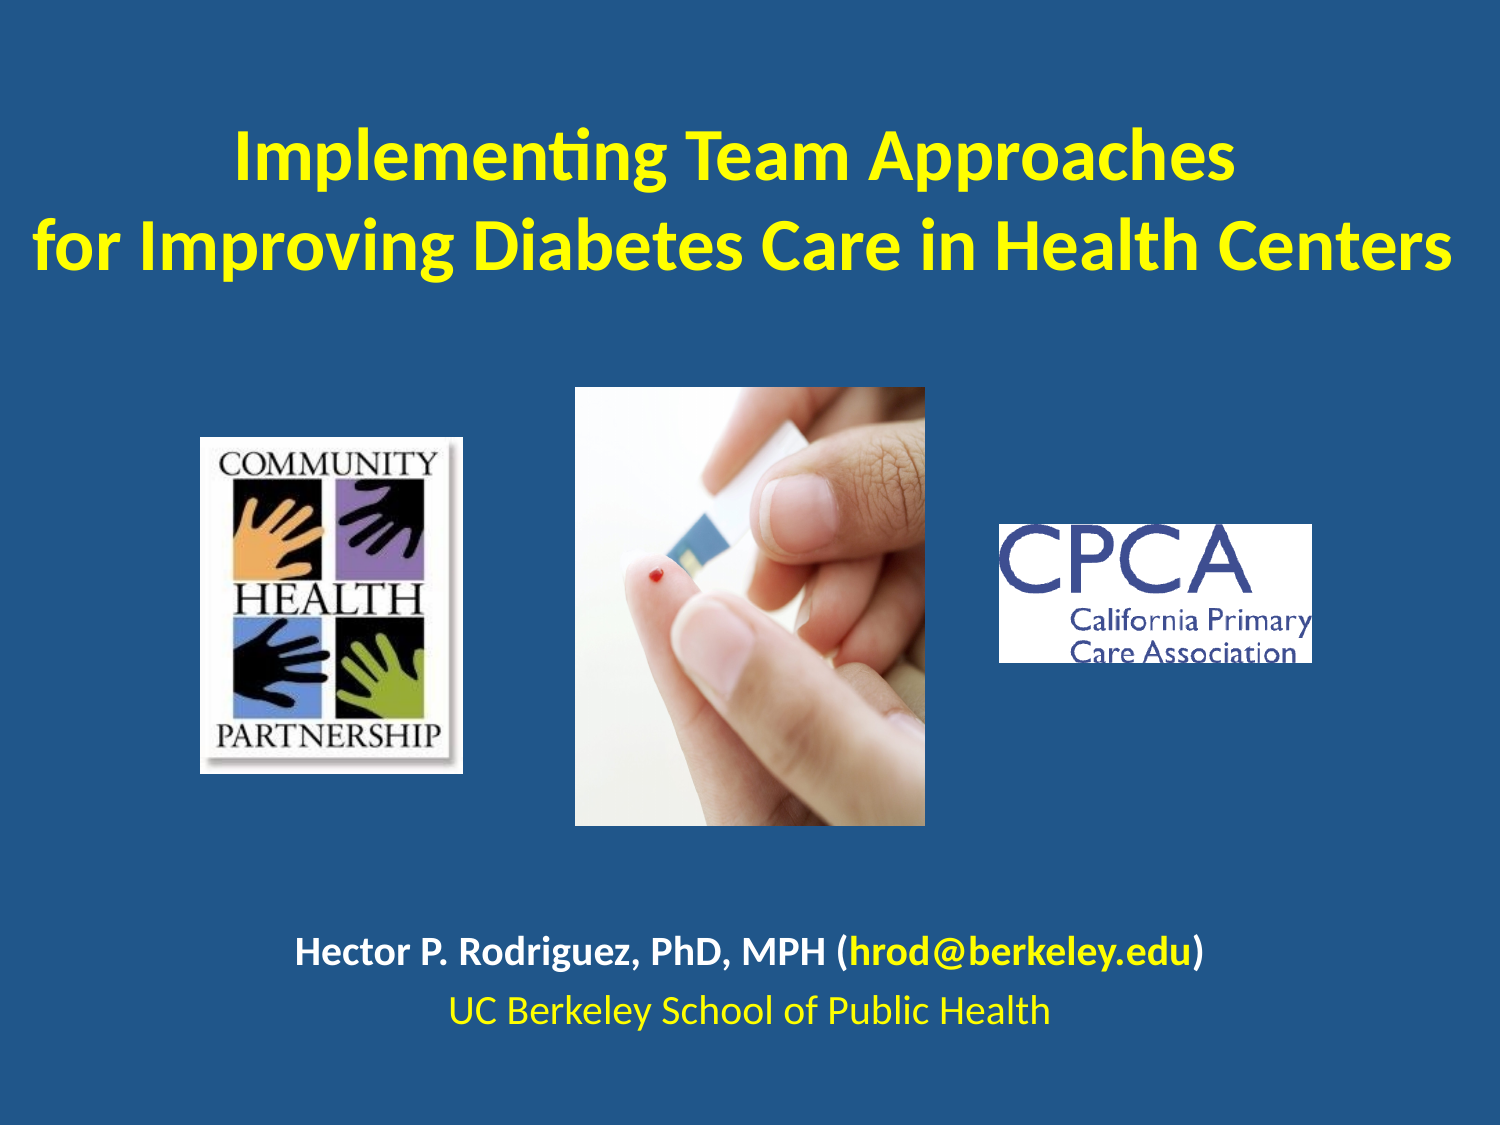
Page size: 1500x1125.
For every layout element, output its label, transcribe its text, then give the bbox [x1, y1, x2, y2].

picture [199, 437, 463, 775]
picture [999, 524, 1312, 663]
picture [574, 387, 926, 826]
subtitle Hector P. Rodriguez, PhD, MPH (hrod@berkeley.edu) UC Berkeley School of Public Health [75, 800, 1425, 1025]
title Implementing Team Approaches for Improving Diabetes Care in Health Centers [0, 75, 1494, 317]
